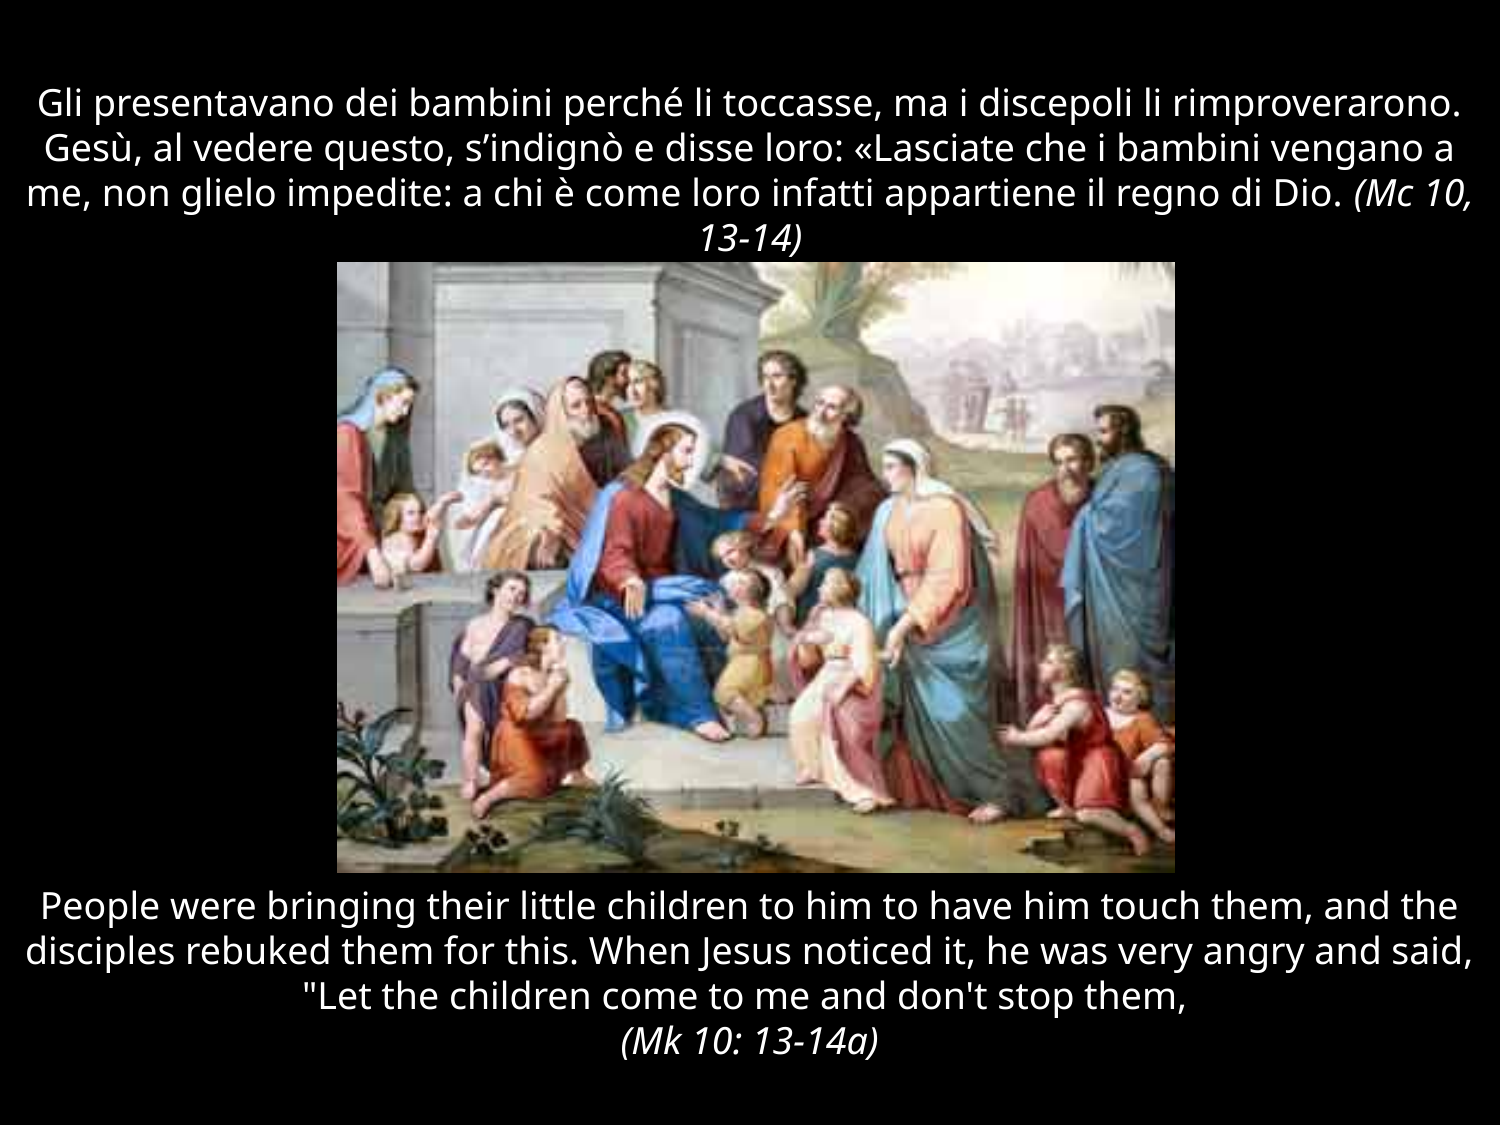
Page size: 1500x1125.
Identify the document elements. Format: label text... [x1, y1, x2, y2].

title Gli presentavano dei bambini perché li toccasse, ma i discepoli li rimproverarono. Gesù, al vedere questo, s’indignò e disse loro: «Lasciate che i bambini vengano a me, non glielo impedite: a chi è come loro infatti appartiene il regno di Dio. (Mc 10, 13-14) [0, 75, 1500, 263]
text_box People were bringing their little children to him to have him touch them, and the disciples rebuked them for this. When Jesus noticed it, he was very angry and said, "Let the children come to me and don't stop them, (Mk 10: 13-14a) [0, 874, 1500, 1070]
picture [337, 262, 1175, 873]
